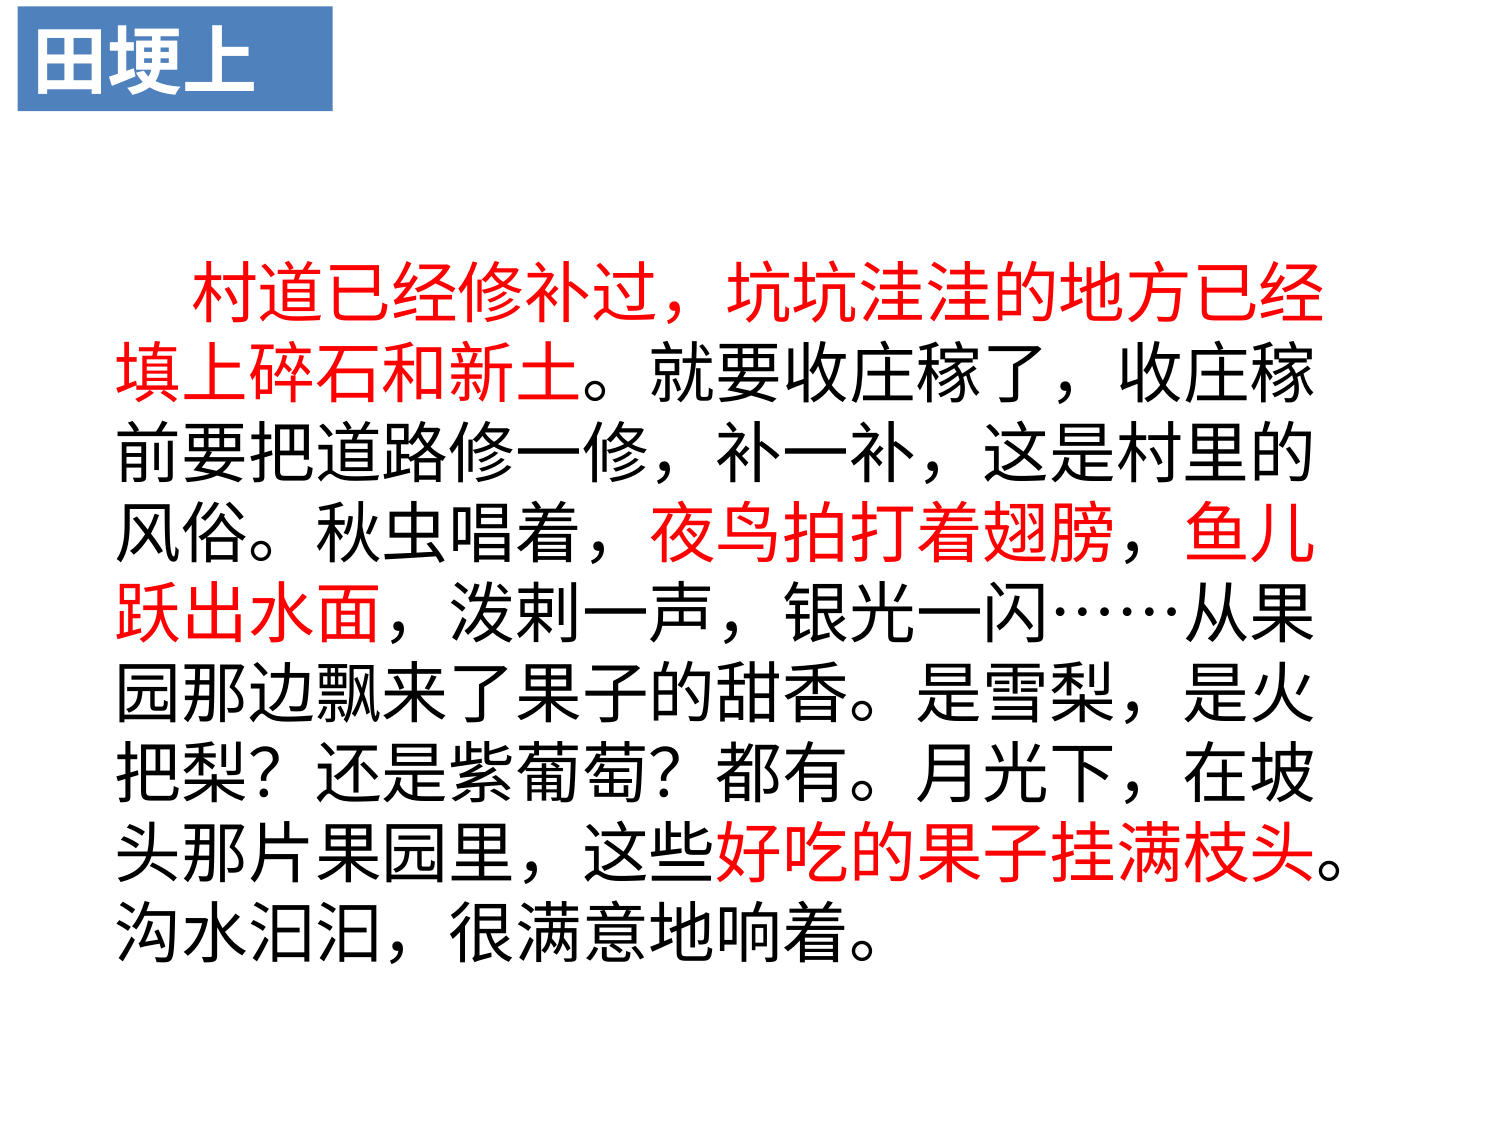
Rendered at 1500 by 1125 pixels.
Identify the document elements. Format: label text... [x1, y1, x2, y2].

text_box 村道已经修补过，坑坑洼洼的地方已经填上碎石和新土。就要收庄稼了，收庄稼前要把道路修一修，补一补，这是村里的风俗。秋虫唱着，夜鸟拍打着翅膀，鱼儿跃出水面，泼剌一声，银光一闪……从果园那边飘来了果子的甜香。是雪梨，是火把梨？还是紫葡萄？都有。月光下，在坡头那片果园里，这些好吃的果子挂满枝头。沟水汩汩，很满意地响着。 [100, 243, 1393, 978]
text_box 田埂上 [17, 6, 333, 112]
